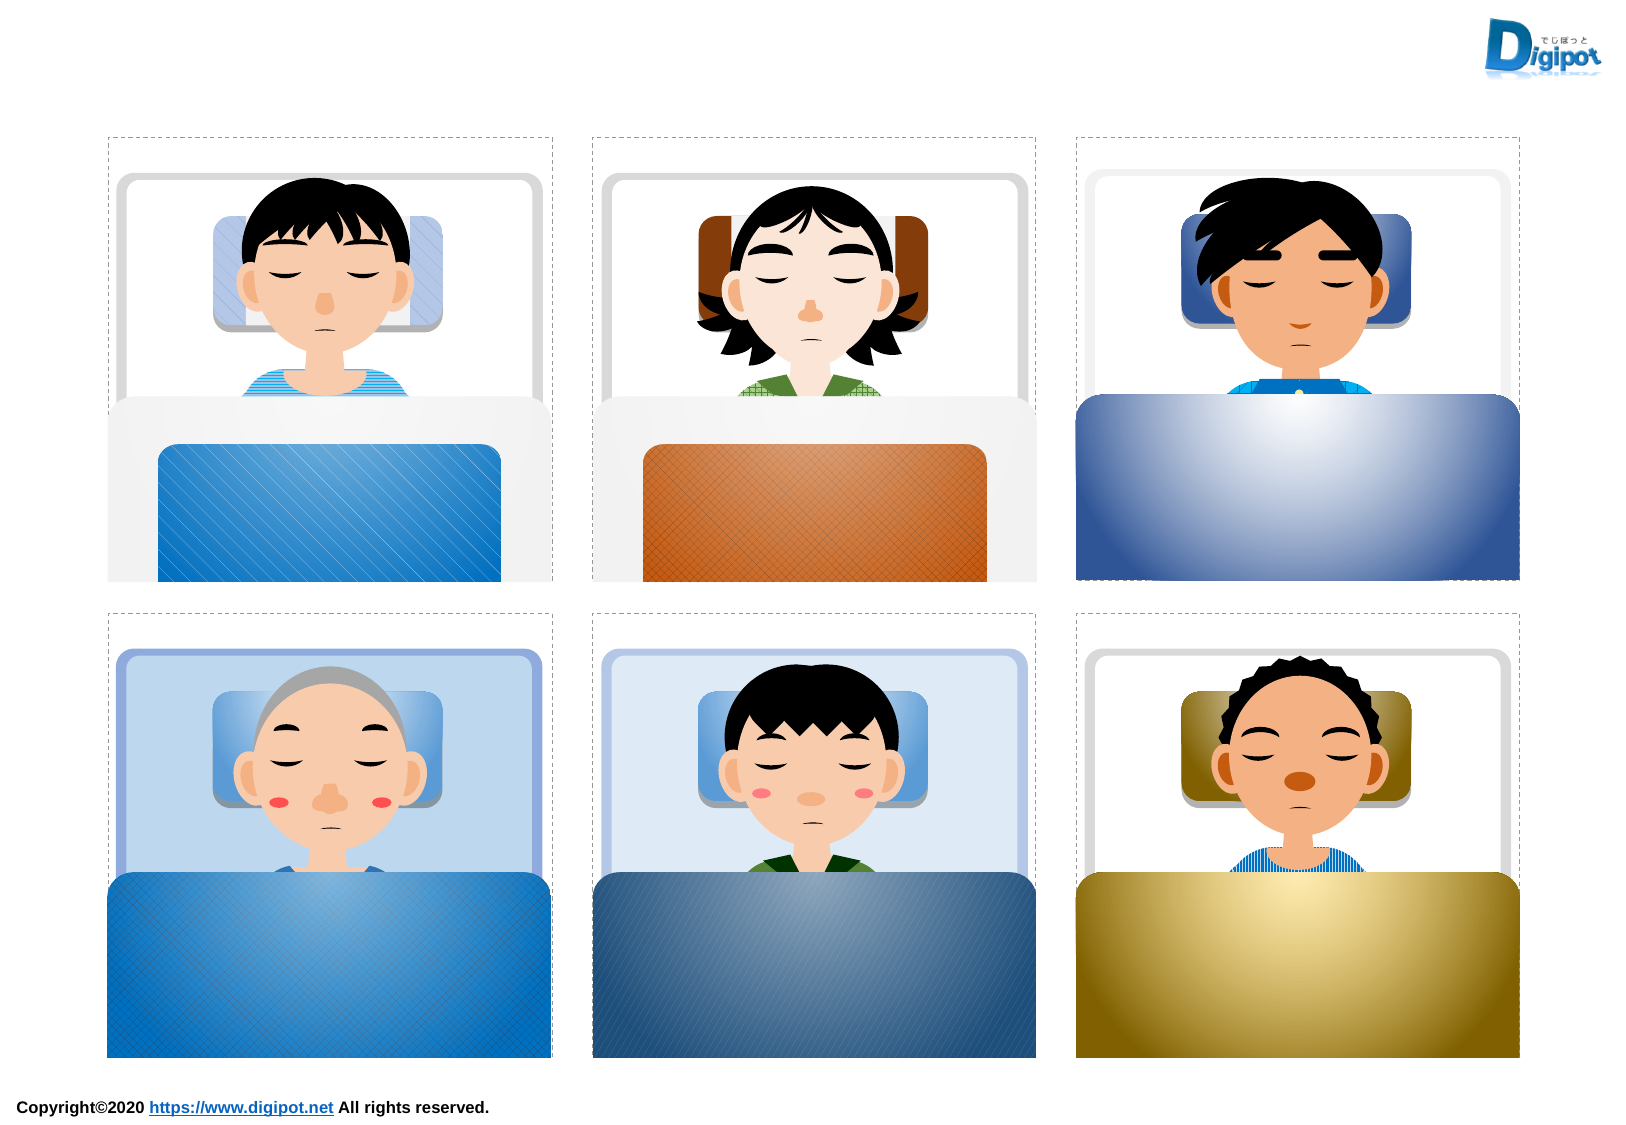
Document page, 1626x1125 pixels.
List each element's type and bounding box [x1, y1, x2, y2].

picture [1485, 18, 1602, 82]
text_box [107, 172, 552, 583]
text_box [1075, 648, 1520, 1058]
text_box [592, 648, 1037, 1058]
text_box [592, 172, 1037, 583]
text_box [1075, 157, 1520, 581]
text_box [107, 648, 551, 1058]
